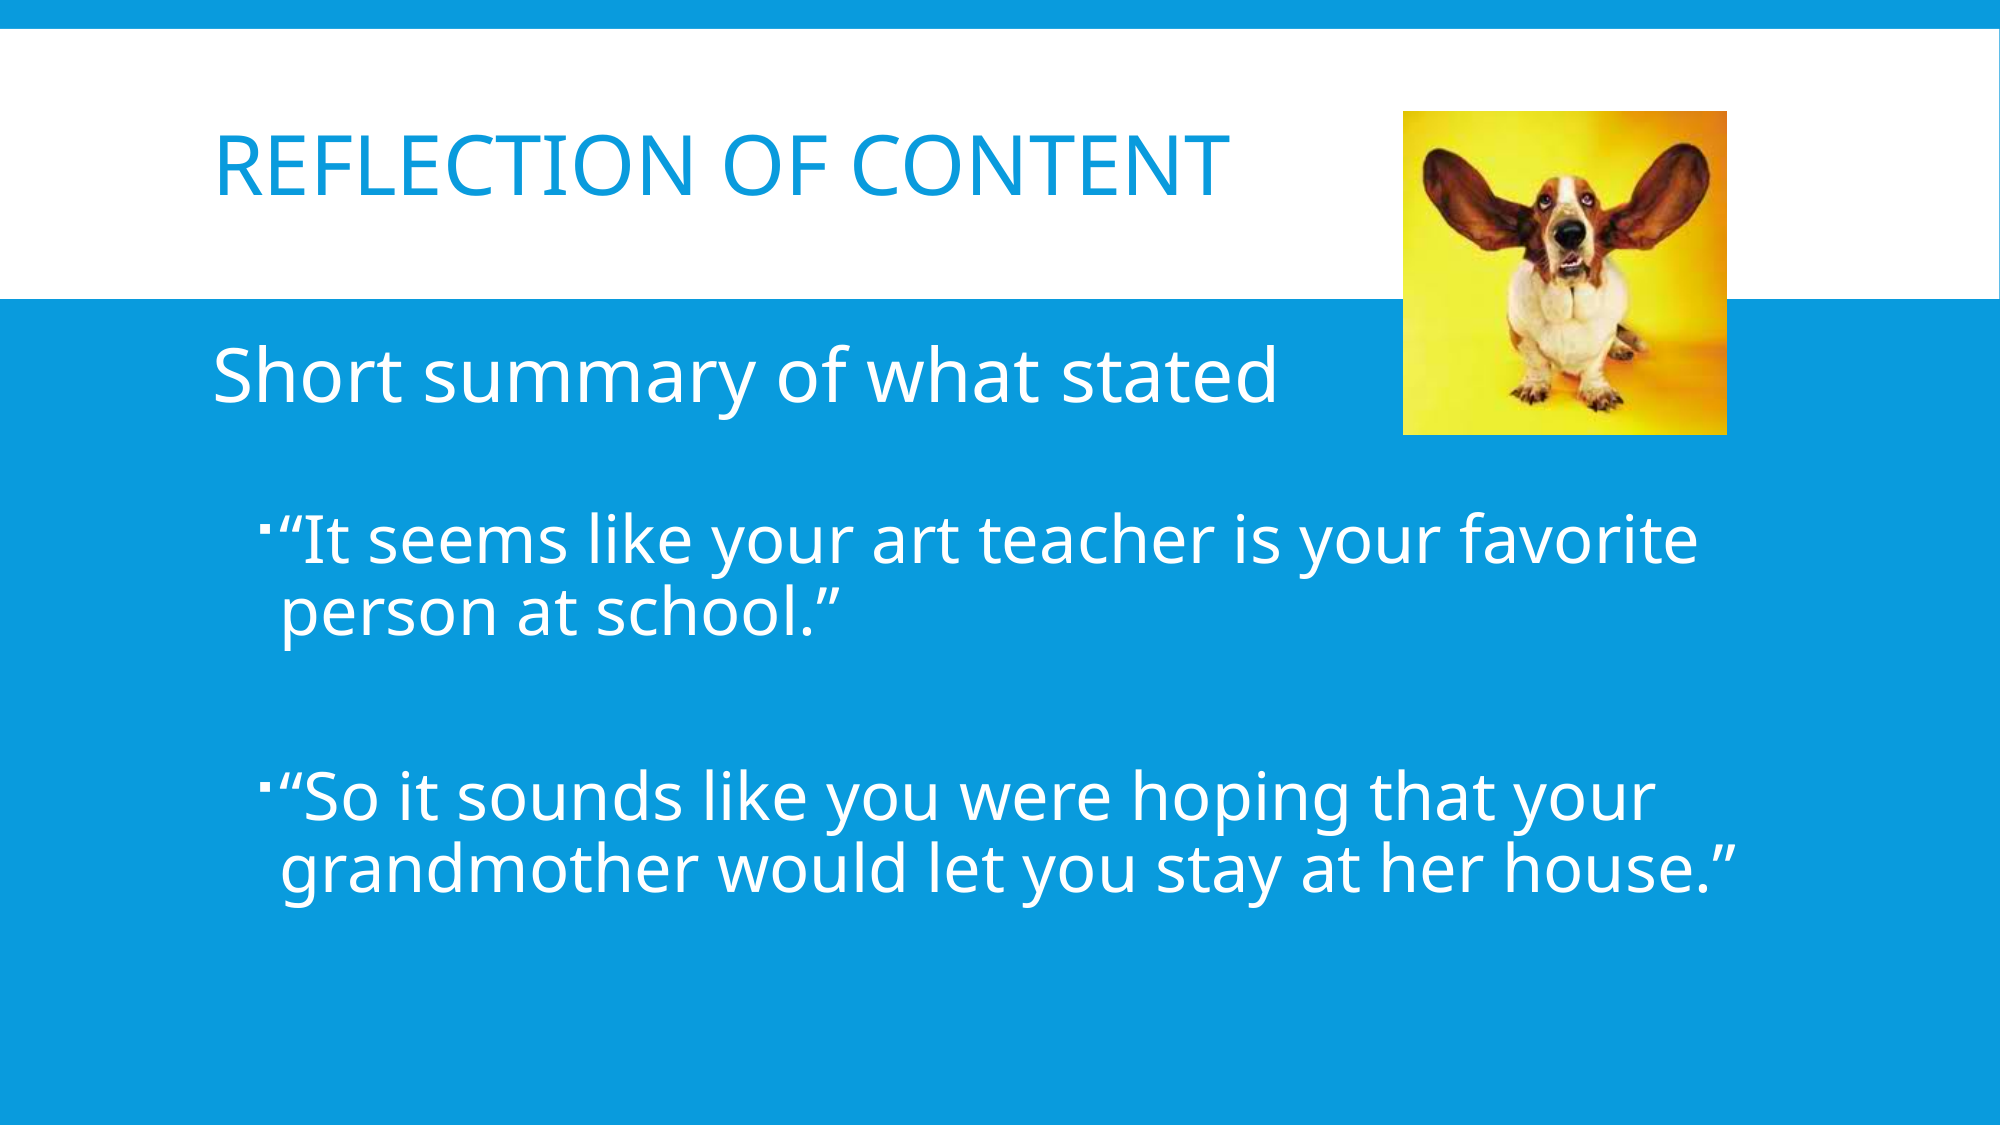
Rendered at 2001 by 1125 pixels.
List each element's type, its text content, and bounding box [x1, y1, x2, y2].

list Short summary of what stated “It seems like your art teacher is your favorite person at school.” “So it sounds like you were hoping that your grandmother would let you stay at her house.” [197, 329, 1803, 1020]
picture [1403, 111, 1727, 434]
title Reflection of Content [197, 46, 1803, 295]
